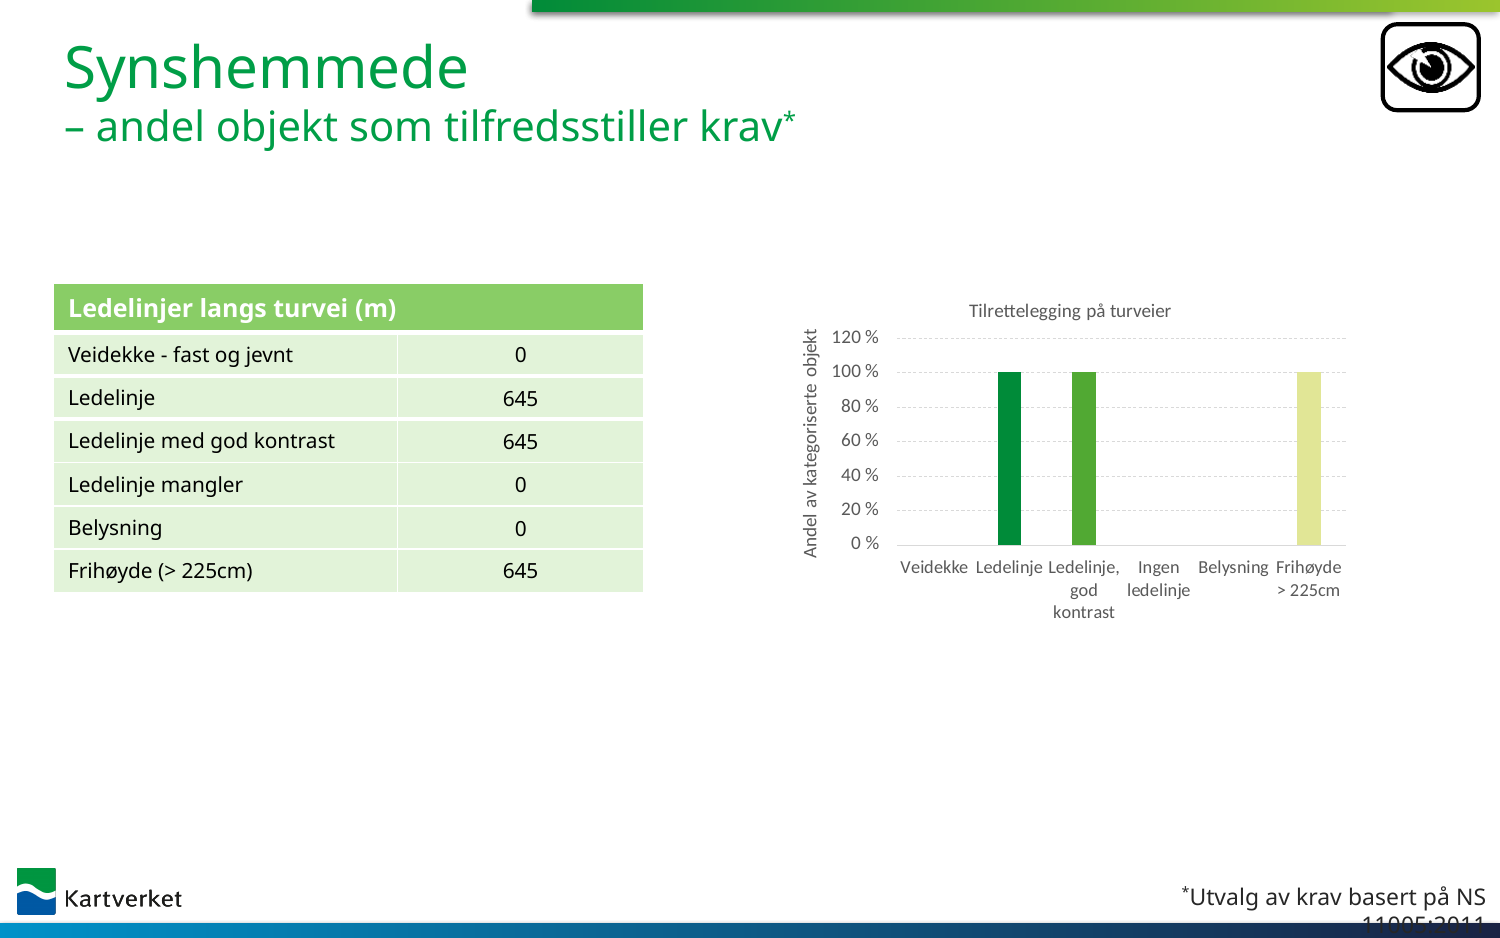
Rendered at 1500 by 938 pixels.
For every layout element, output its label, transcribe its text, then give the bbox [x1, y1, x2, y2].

table_cell 0 [398, 335, 643, 374]
table_cell 0 [398, 507, 643, 548]
table_cell Ledelinje [54, 378, 397, 417]
text_box Synshemmede – andel objekt som tilfredsstiller krav* [49, 24, 1431, 158]
table_cell Ledelinje mangler [54, 463, 397, 505]
picture [791, 291, 1349, 630]
table_cell 645 [398, 378, 643, 417]
table_cell 0 [398, 463, 643, 505]
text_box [1382, 24, 1480, 111]
text_box *Utvalg av krav basert på NS 11005:2011 [1068, 873, 1500, 938]
table_cell 645 [398, 421, 643, 462]
table_cell Ledelinje med god kontrast [54, 421, 397, 462]
table_header Ledelinjer langs turvei (m) [54, 284, 643, 330]
table_cell 645 [398, 550, 643, 592]
table_cell Belysning [54, 507, 397, 548]
table_cell Veidekke - fast og jevnt [54, 335, 397, 374]
table_cell Frihøyde (> 225cm) [54, 550, 397, 592]
